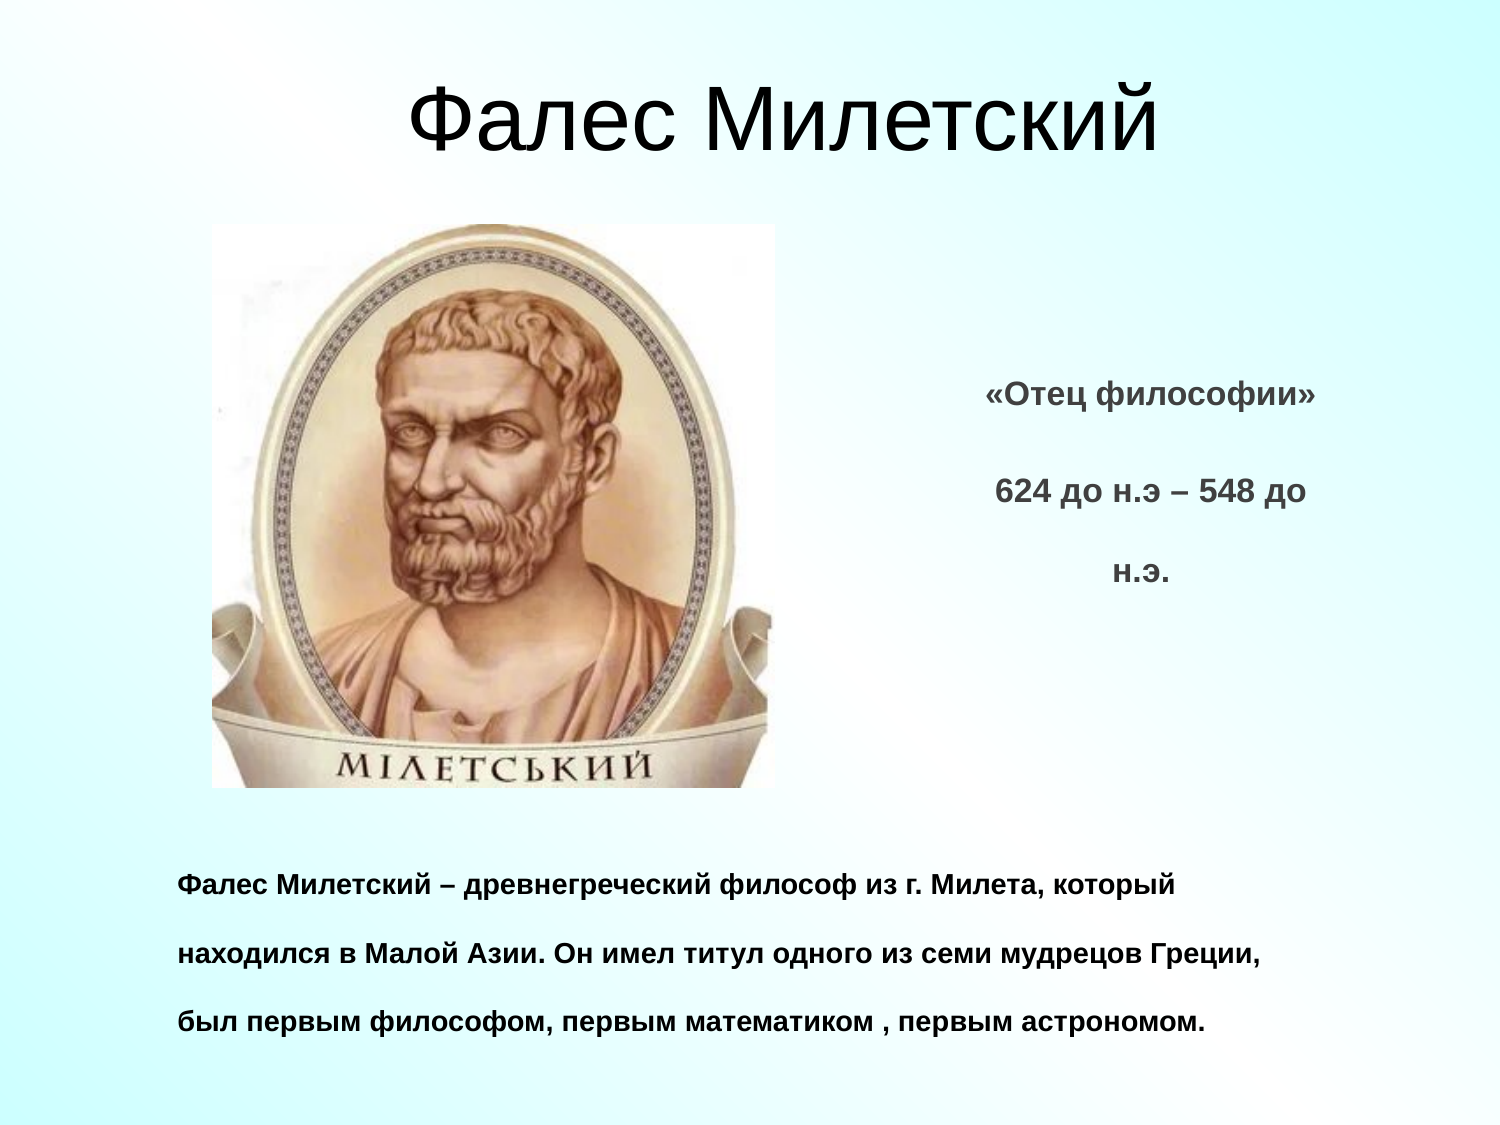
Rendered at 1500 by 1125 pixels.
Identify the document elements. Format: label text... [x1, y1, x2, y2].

text_box «Отец философии» 624 до н.э – 548 до н.э. [937, 324, 1338, 434]
picture [212, 224, 776, 788]
text_box Фалес Милетский – древнегреческий философ из г. Милета, который находился в Малой Азии. Он имел титул одного из семи мудрецов Греции, был первым философом, первым математиком , первым астрономом. [162, 824, 1338, 1113]
title Фалес Милетский [249, 37, 1319, 190]
